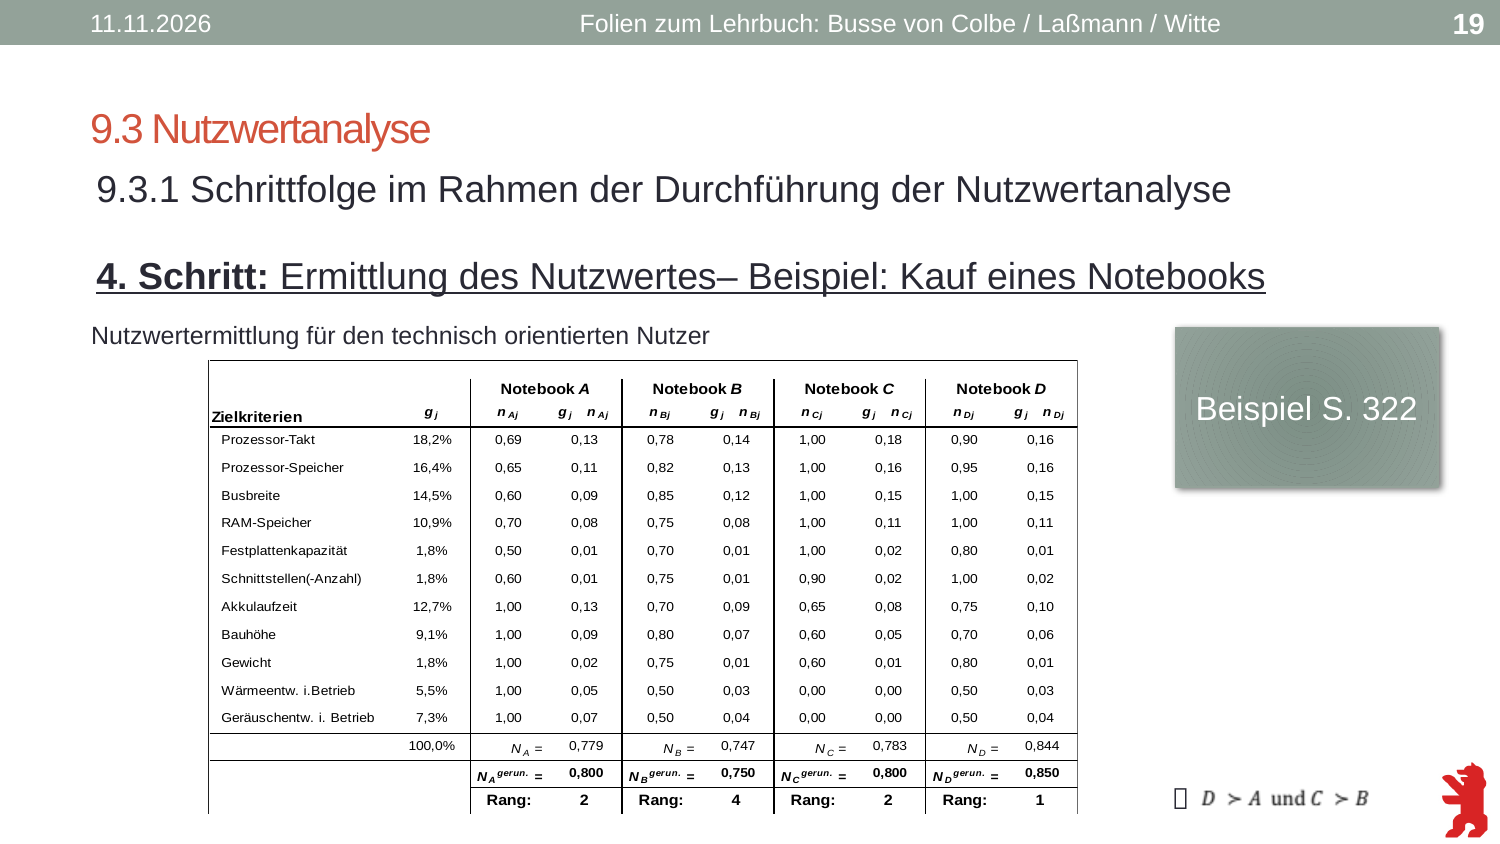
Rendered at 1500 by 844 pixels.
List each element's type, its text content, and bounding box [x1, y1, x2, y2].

text_box 9.3.1 Schrittfolge im Rahmen der Durchführung der Nutzwertanalyse [81, 157, 1248, 217]
text_box Nutzwertermittlung für den technisch orientierten Nutzer [76, 312, 727, 357]
title 9.3 Nutzwertanalyse [75, 65, 1500, 188]
picture [208, 359, 1500, 844]
footer Folien zum Lehrbuch: Busse von Colbe / Laßmann / Witte [562, 2, 1238, 43]
slide_number 19 [1325, 2, 1500, 43]
text_box 4. Schritt: Ermittlung des Nutzwertes– Beispiel: Kauf eines Notebooks [81, 244, 1281, 305]
text_box Beispiel S. 322 [1175, 327, 1439, 488]
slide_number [75, 2, 550, 43]
